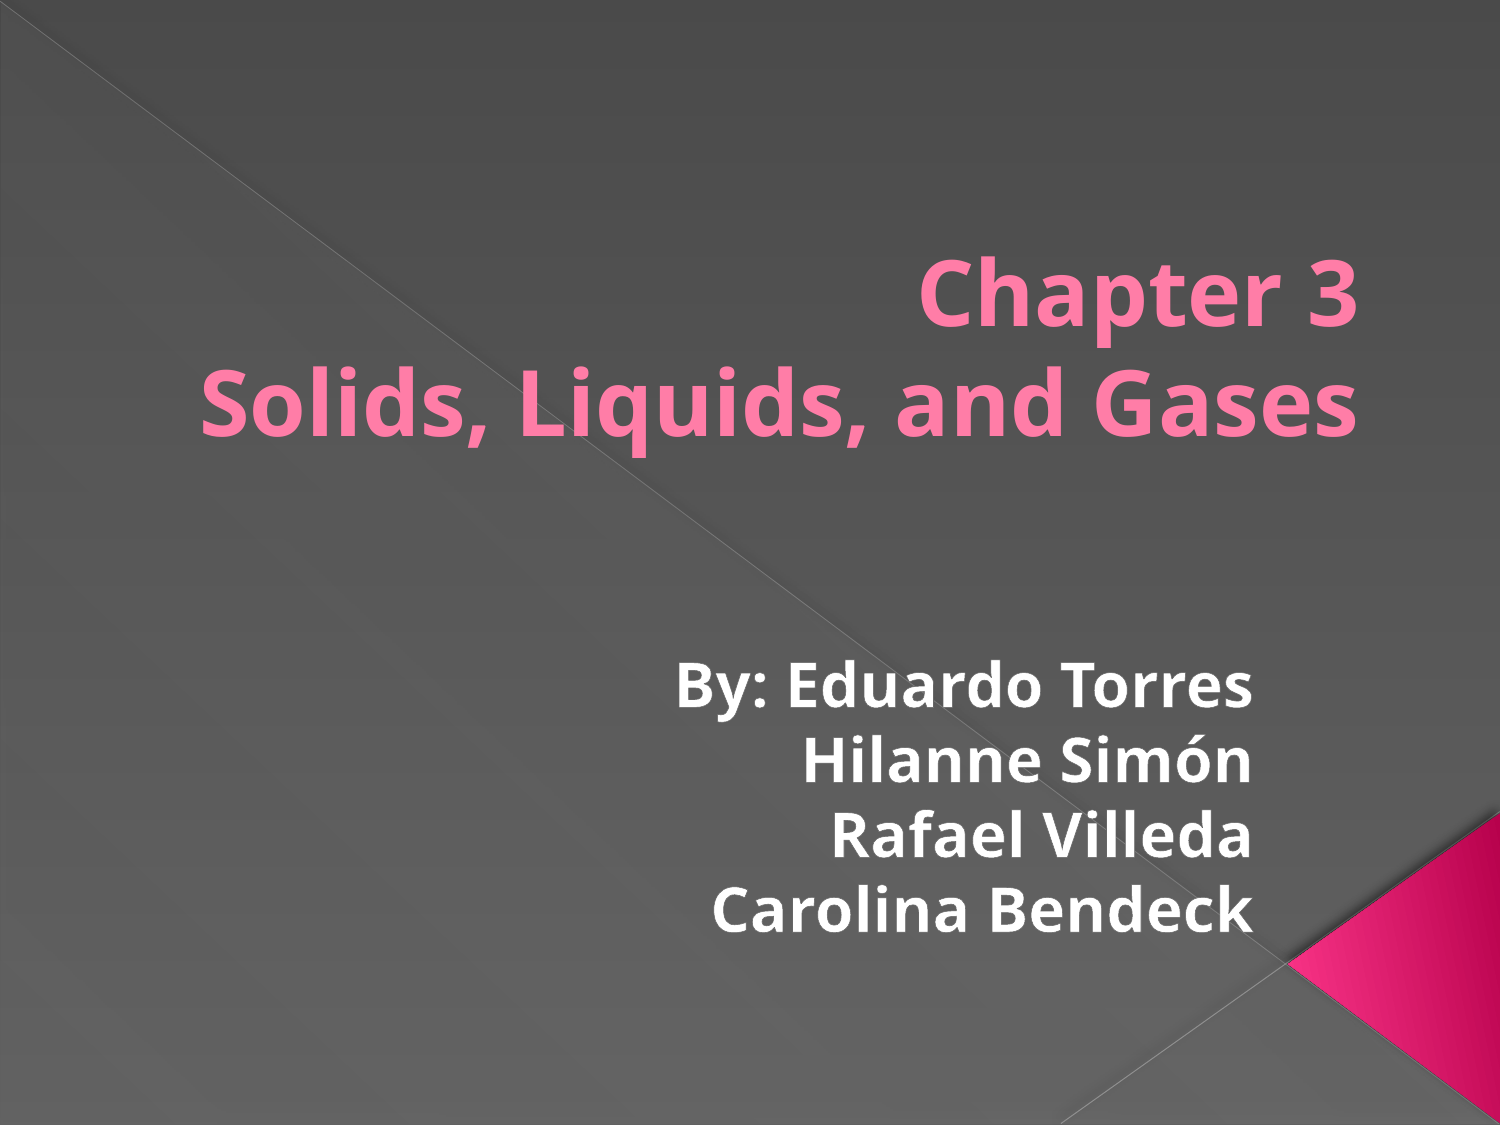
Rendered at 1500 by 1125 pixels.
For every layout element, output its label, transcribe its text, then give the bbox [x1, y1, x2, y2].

subtitle By: Eduardo Torres Hilanne Simón Rafael Villeda Carolina Bendeck [225, 637, 1275, 1000]
title Chapter 3 Solids, Liquids, and Gases [0, 187, 1375, 463]
